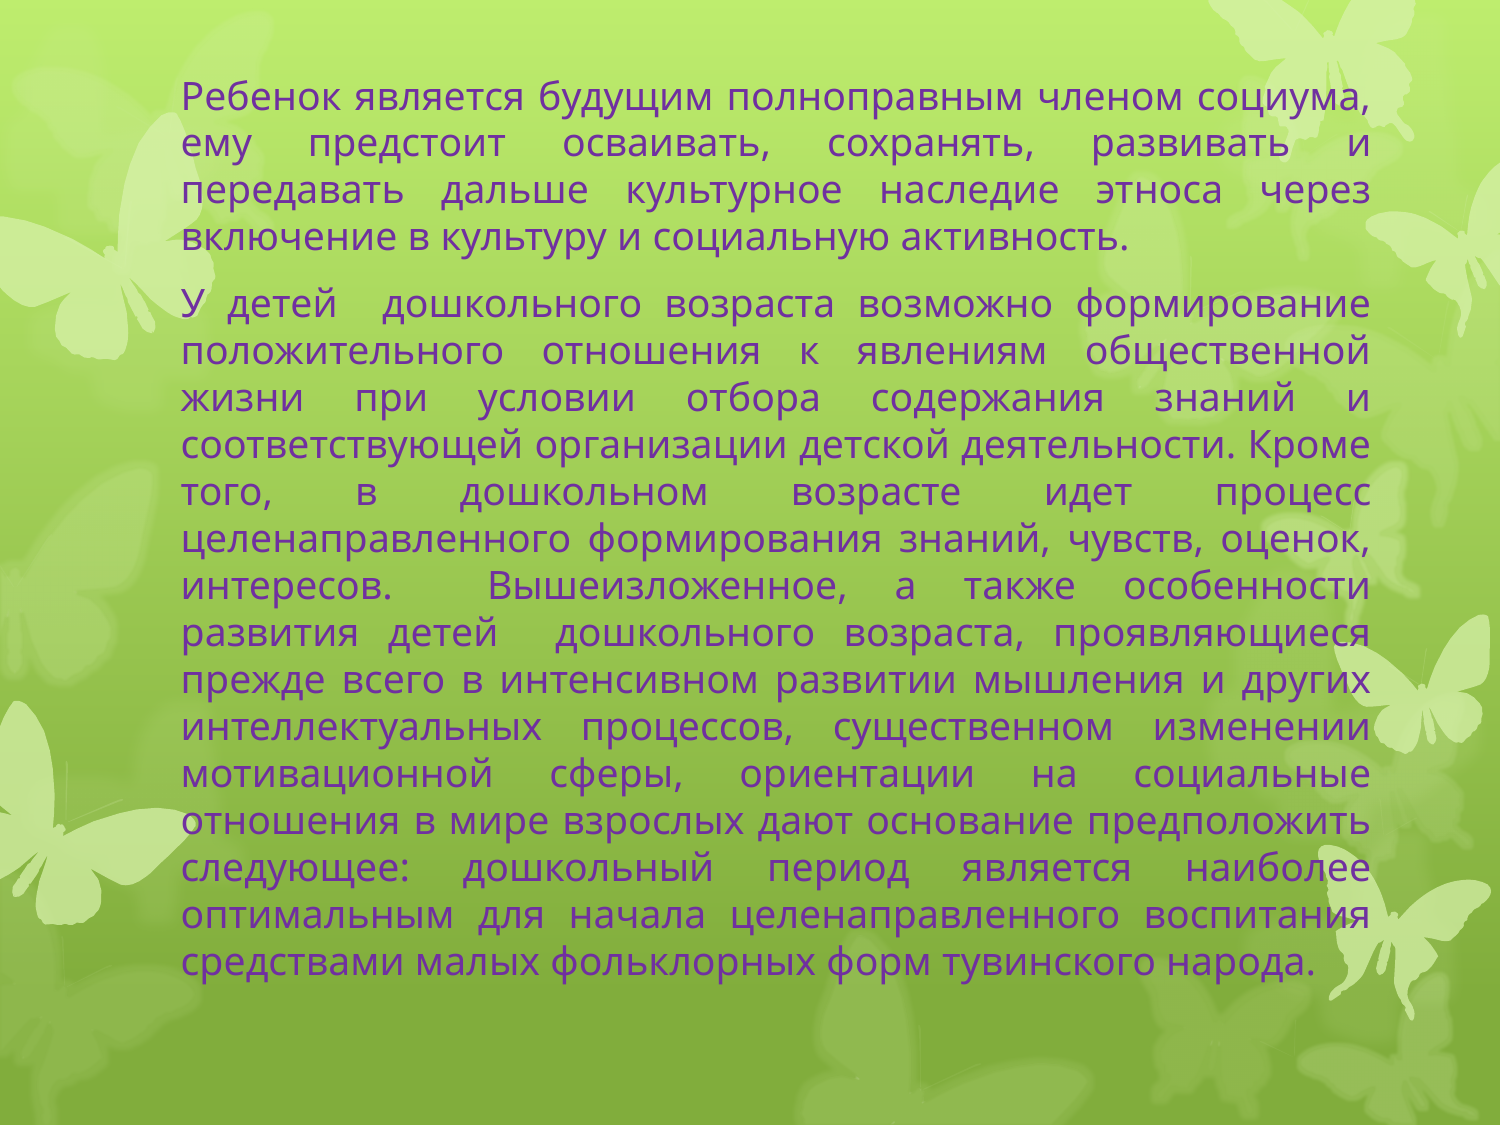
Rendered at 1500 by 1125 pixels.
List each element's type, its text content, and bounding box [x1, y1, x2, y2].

list Ребенок является будущим полноправным членом социума, ему предстоит осваивать, сохранять, развивать и передавать дальше культурное наследие этноса через включение в культуру и социальную активность. У детей дошкольного возраста возможно формирование положительного отношения к явлениям общественной жизни при условии отбора содержания знаний и соответствующей организации детской деятельности. Кроме того, в дошкольном возрасте идет процесс целенаправленного формирования знаний, чувств, оценок, интересов. Вышеизложенное, а также особенности развития детей дошкольного возраста, проявляющиеся прежде всего в интенсивном развитии мышления и других интеллектуальных процессов, существенном изменении мотивационной сферы, ориентации на социальные отношения в мире взрослых дают основание предположить следующее: дошкольный период является наиболее оптимальным для начала целенаправленного воспитания средствами малых фольклорных форм тувинского народа. [165, 42, 1388, 1012]
